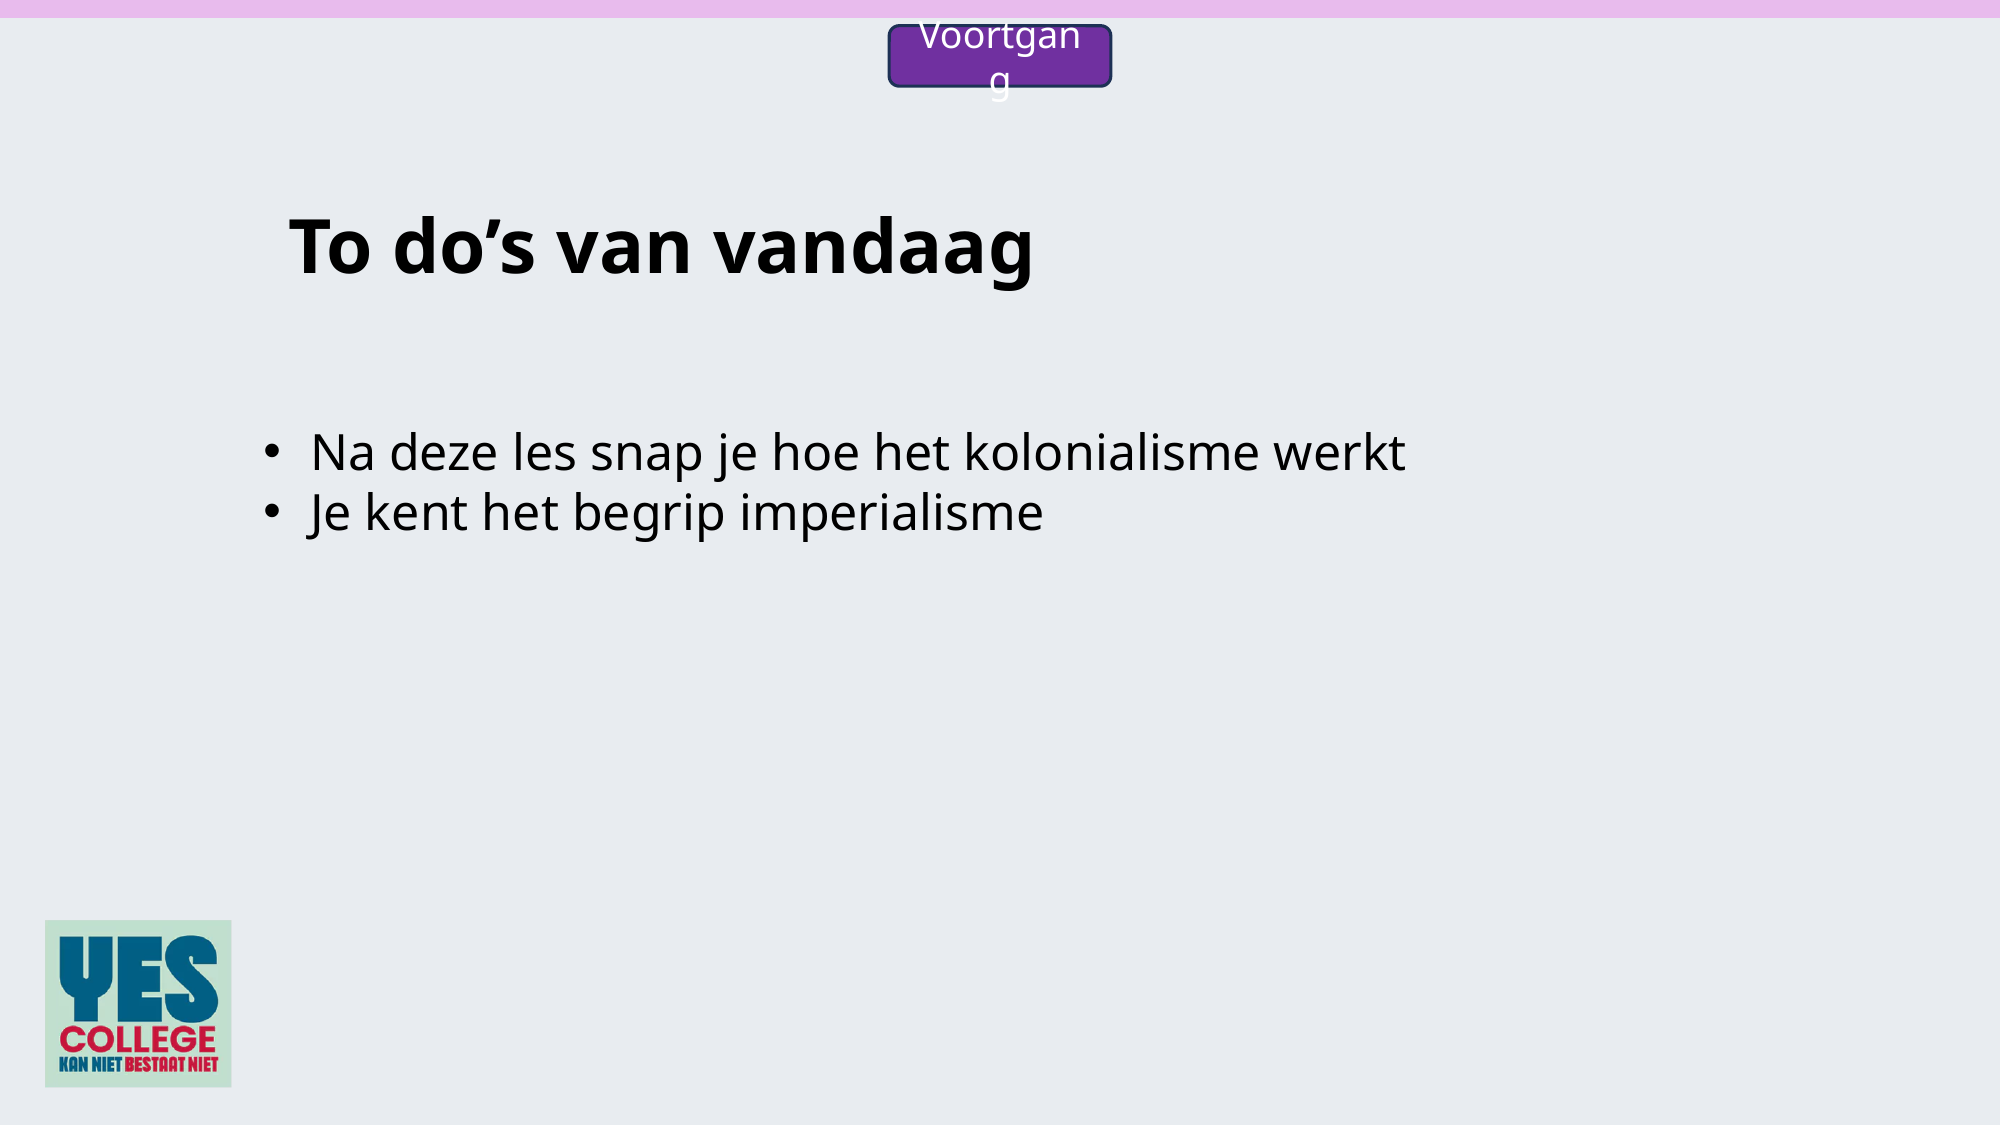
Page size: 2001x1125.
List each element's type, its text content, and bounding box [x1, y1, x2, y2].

text_box [0, 0, 2000, 18]
text_box [248, 219, 1637, 326]
text_box To do’s van vandaag [273, 191, 1541, 297]
picture [0, 913, 356, 1093]
text_box Na deze les snap je hoe het kolonialisme werkt Je kent het begrip imperialisme [248, 353, 1731, 549]
text_box Voortgang [887, 24, 1113, 88]
